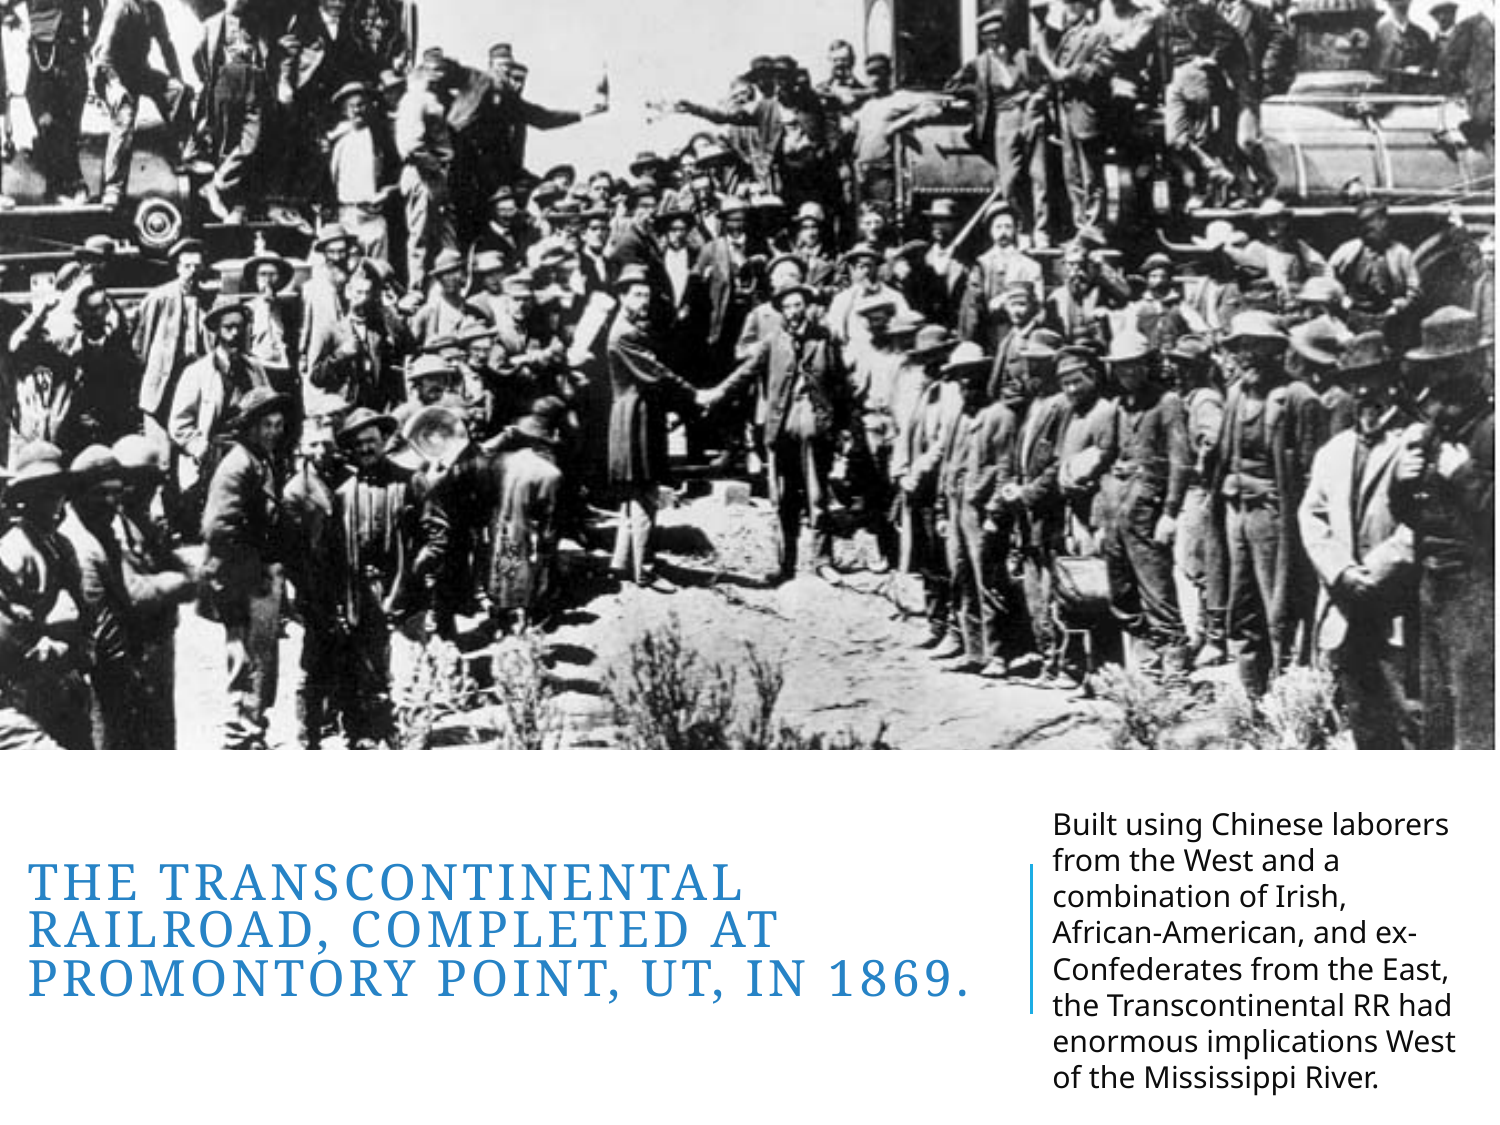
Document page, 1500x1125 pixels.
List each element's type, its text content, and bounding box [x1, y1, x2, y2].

list Built using Chinese laborers from the West and a combination of Irish, African-American, and ex-Confederates from the East, the Transcontinental RR had enormous implications West of the Mississippi River. [1037, 774, 1475, 1125]
title The Transcontinental Railroad, completed at Promontory Point, UT, in 1869. [12, 813, 1000, 1054]
picture [0, 0, 1500, 751]
